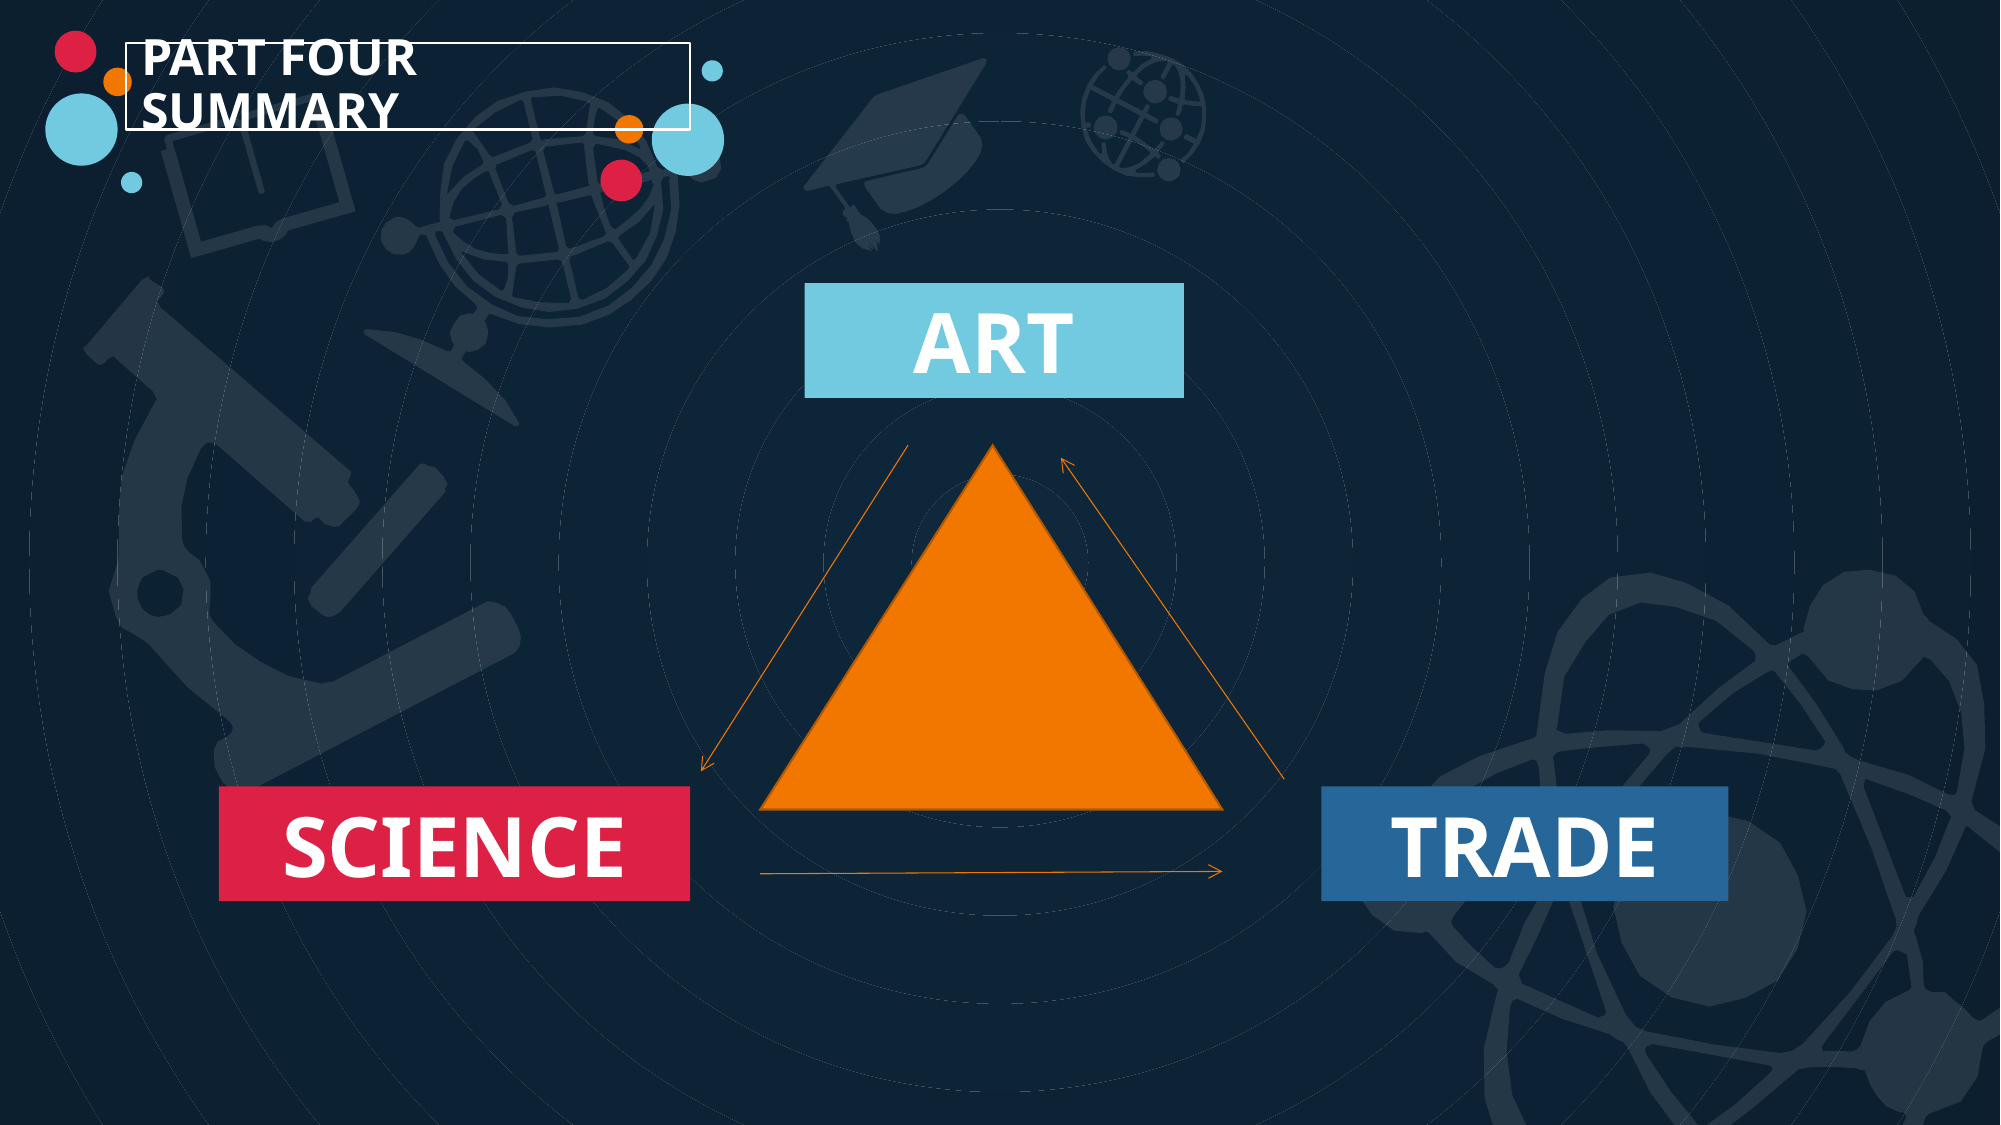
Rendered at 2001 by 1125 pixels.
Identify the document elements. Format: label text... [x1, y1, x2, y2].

list PART FOUR SUMMARY [125, 42, 691, 131]
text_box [1060, 457, 1285, 780]
text_box TRADE [1321, 786, 1729, 902]
text_box [758, 443, 1225, 811]
text_box SCIENCE [218, 786, 691, 902]
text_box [700, 445, 909, 772]
text_box ART [804, 283, 1184, 398]
